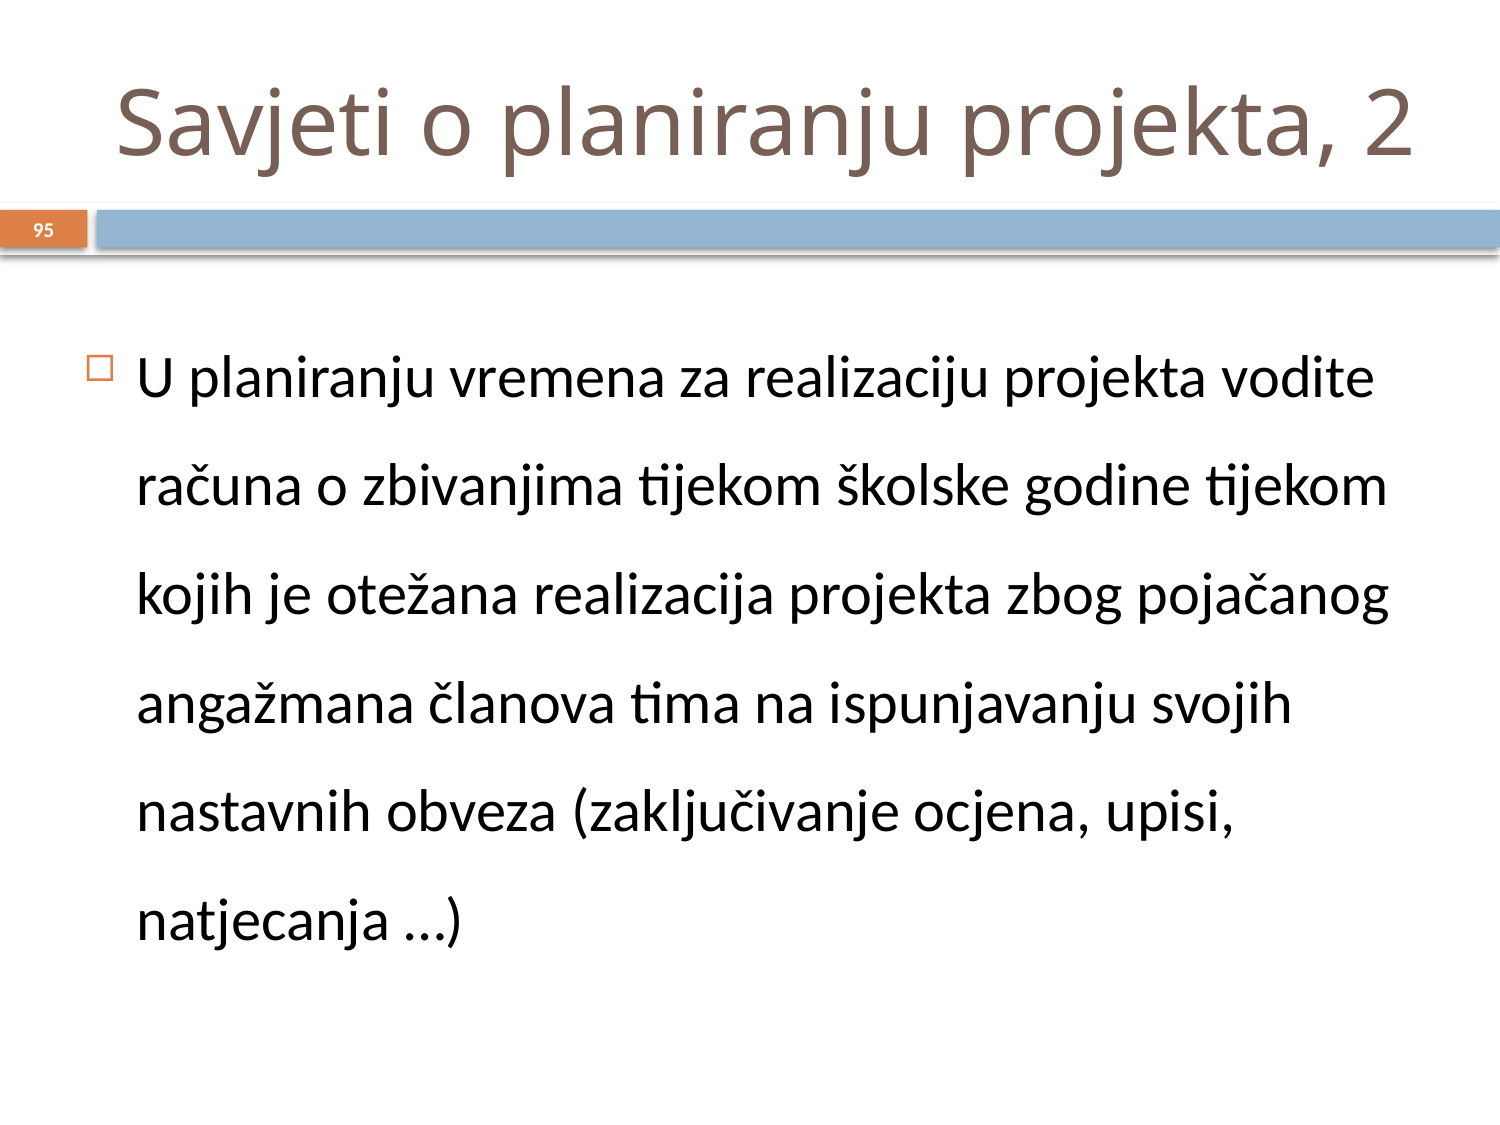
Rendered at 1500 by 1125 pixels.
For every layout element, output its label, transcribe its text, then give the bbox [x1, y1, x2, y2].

slide_number 95 [0, 208, 88, 249]
list U planiranju vremena za realizaciju projekta vodite računa o zbivanjima tijekom školske godine tijekom kojih je otežana realizacija projekta zbog pojačanog angažmana članova tima na ispunjavanju svojih nastavnih obveza (zaključivanje ocjena, upisi, natjecanja …) [62, 292, 1500, 1066]
title Savjeti o planiranju projekta, 2 [100, 37, 1439, 201]
